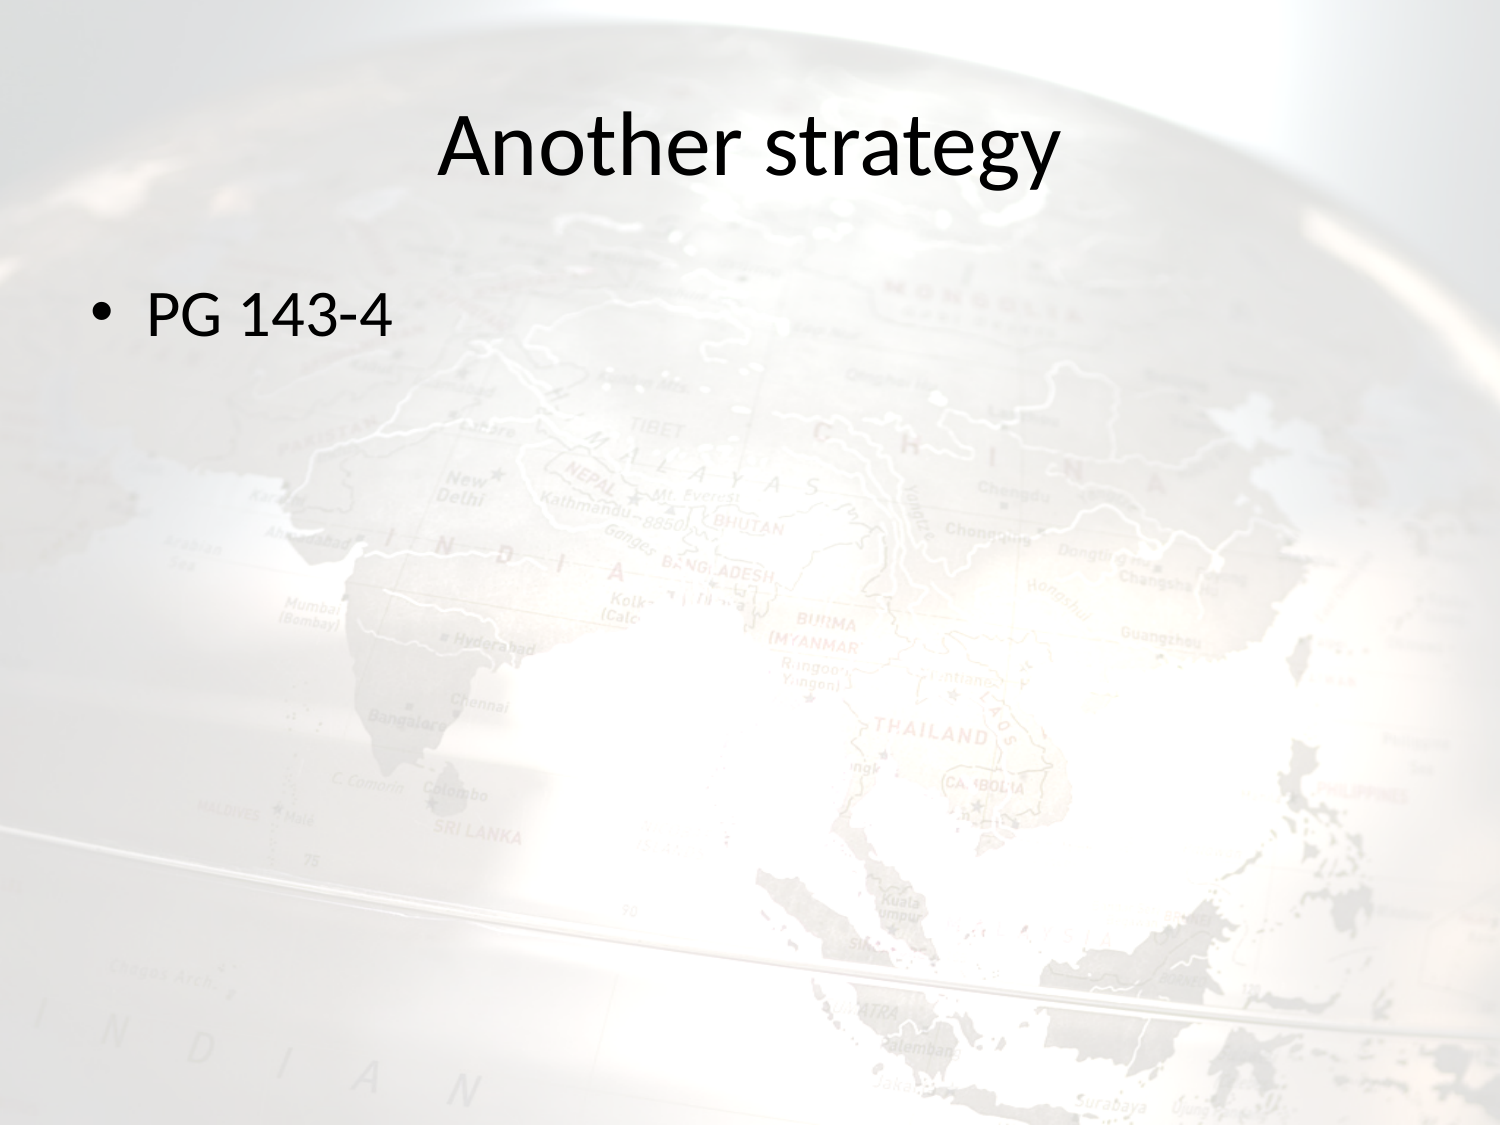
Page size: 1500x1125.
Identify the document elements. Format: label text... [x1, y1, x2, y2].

title Another strategy [75, 45, 1425, 233]
list PG 143-4 [75, 262, 1425, 1005]
